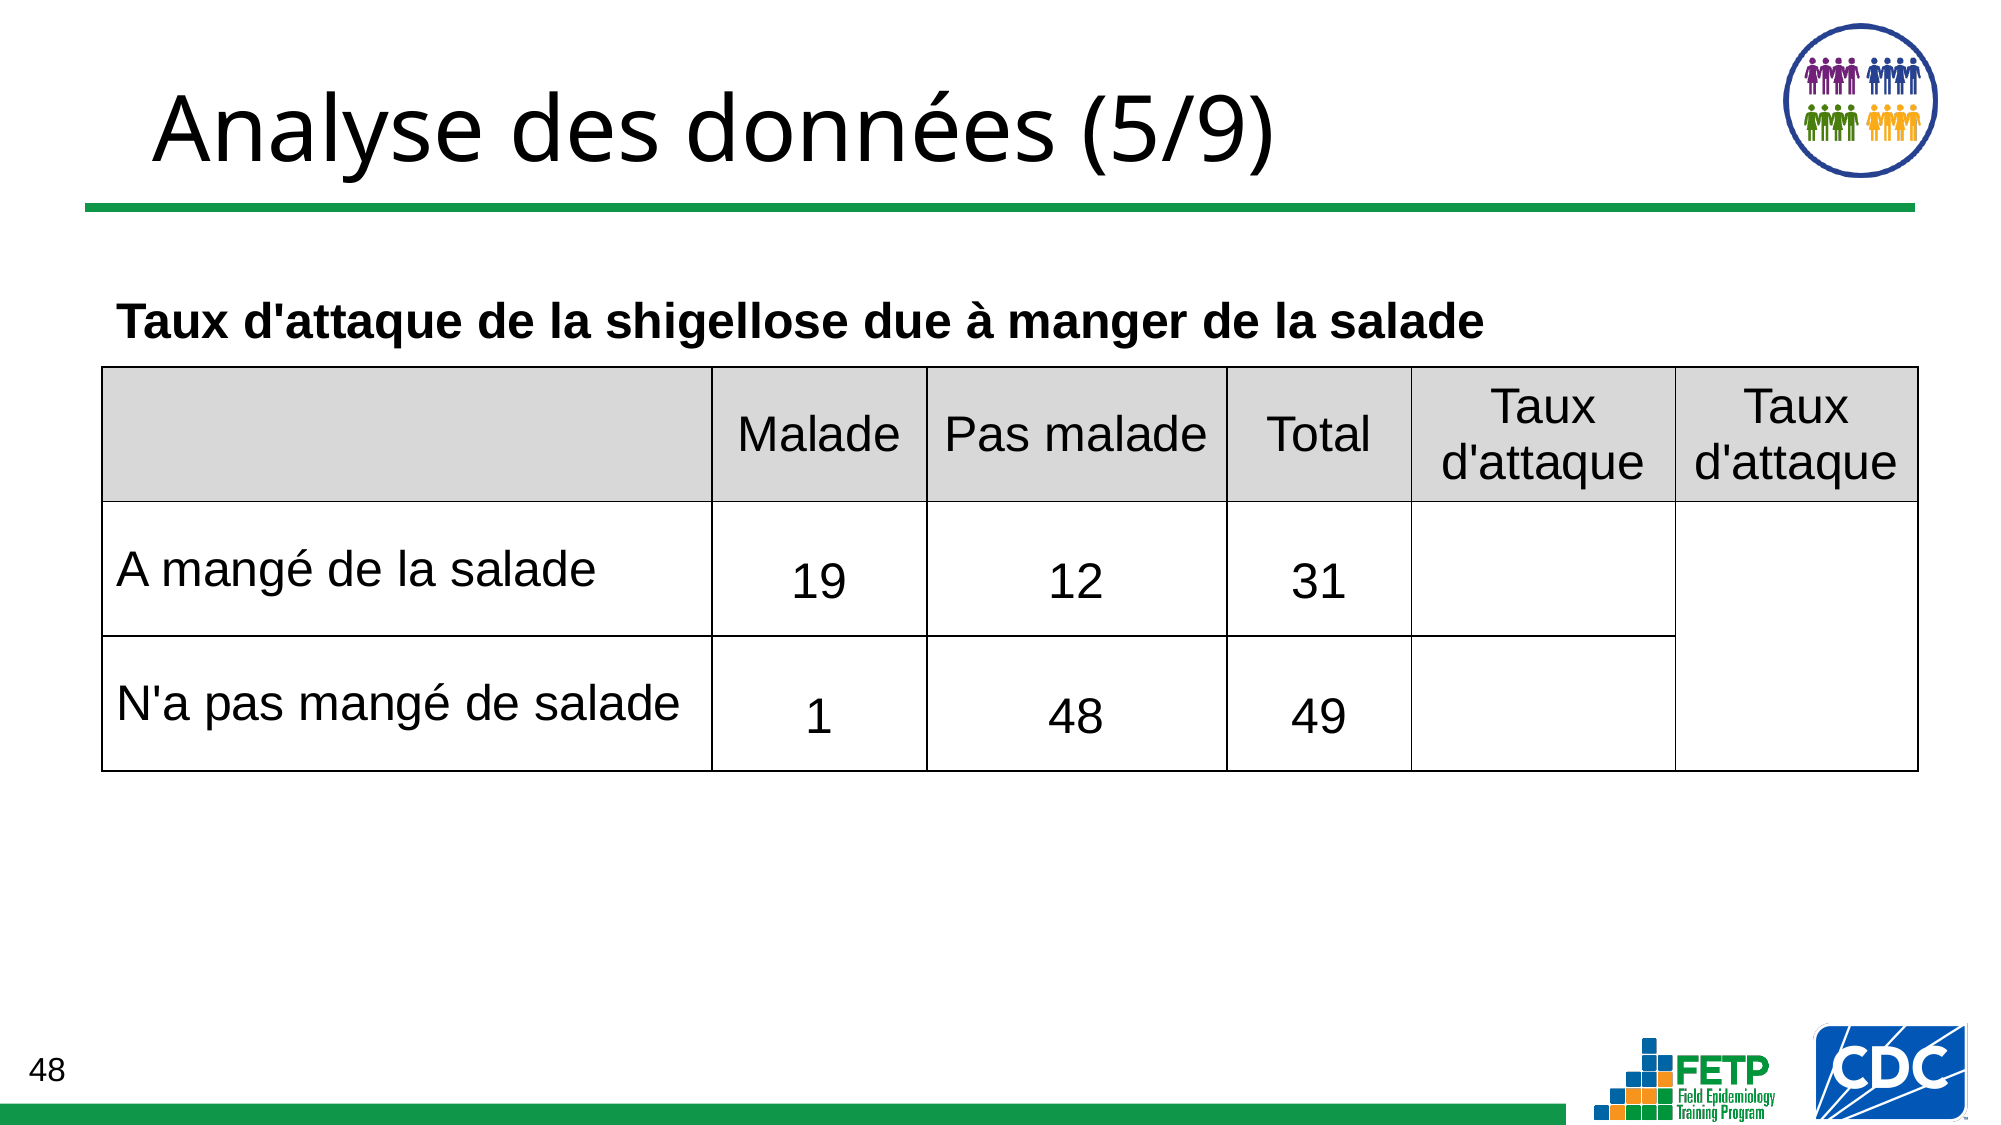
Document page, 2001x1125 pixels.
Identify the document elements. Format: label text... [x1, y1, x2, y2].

table_cell 31 [1228, 502, 1411, 635]
table_header Pas malade [928, 368, 1226, 501]
table_cell 48 [928, 637, 1226, 770]
table_header Malade [713, 368, 926, 501]
table_cell N'a pas mangé de salade [103, 637, 711, 770]
table_header [103, 368, 711, 501]
table_header Total [1228, 368, 1411, 501]
table_cell 12 [928, 502, 1226, 635]
table_header Taux d'attaque [1412, 368, 1675, 501]
picture [1594, 1038, 1775, 1122]
table_cell 49 [1228, 637, 1411, 770]
table_cell [1412, 637, 1675, 770]
table_cell 19 [713, 502, 926, 635]
table_cell [1412, 502, 1675, 635]
text_box Taux d'attaque de la shigellose due à manger de la salade [101, 280, 1532, 366]
table_cell 1 [713, 637, 926, 770]
table_header Taux d'attaque [1676, 368, 1917, 501]
table_cell [1676, 502, 1917, 770]
picture [1813, 1023, 1968, 1122]
picture [1783, 23, 1938, 178]
text_box Analyse des données (5/9) [137, 46, 1863, 189]
table_cell A mangé de la salade [103, 502, 711, 635]
